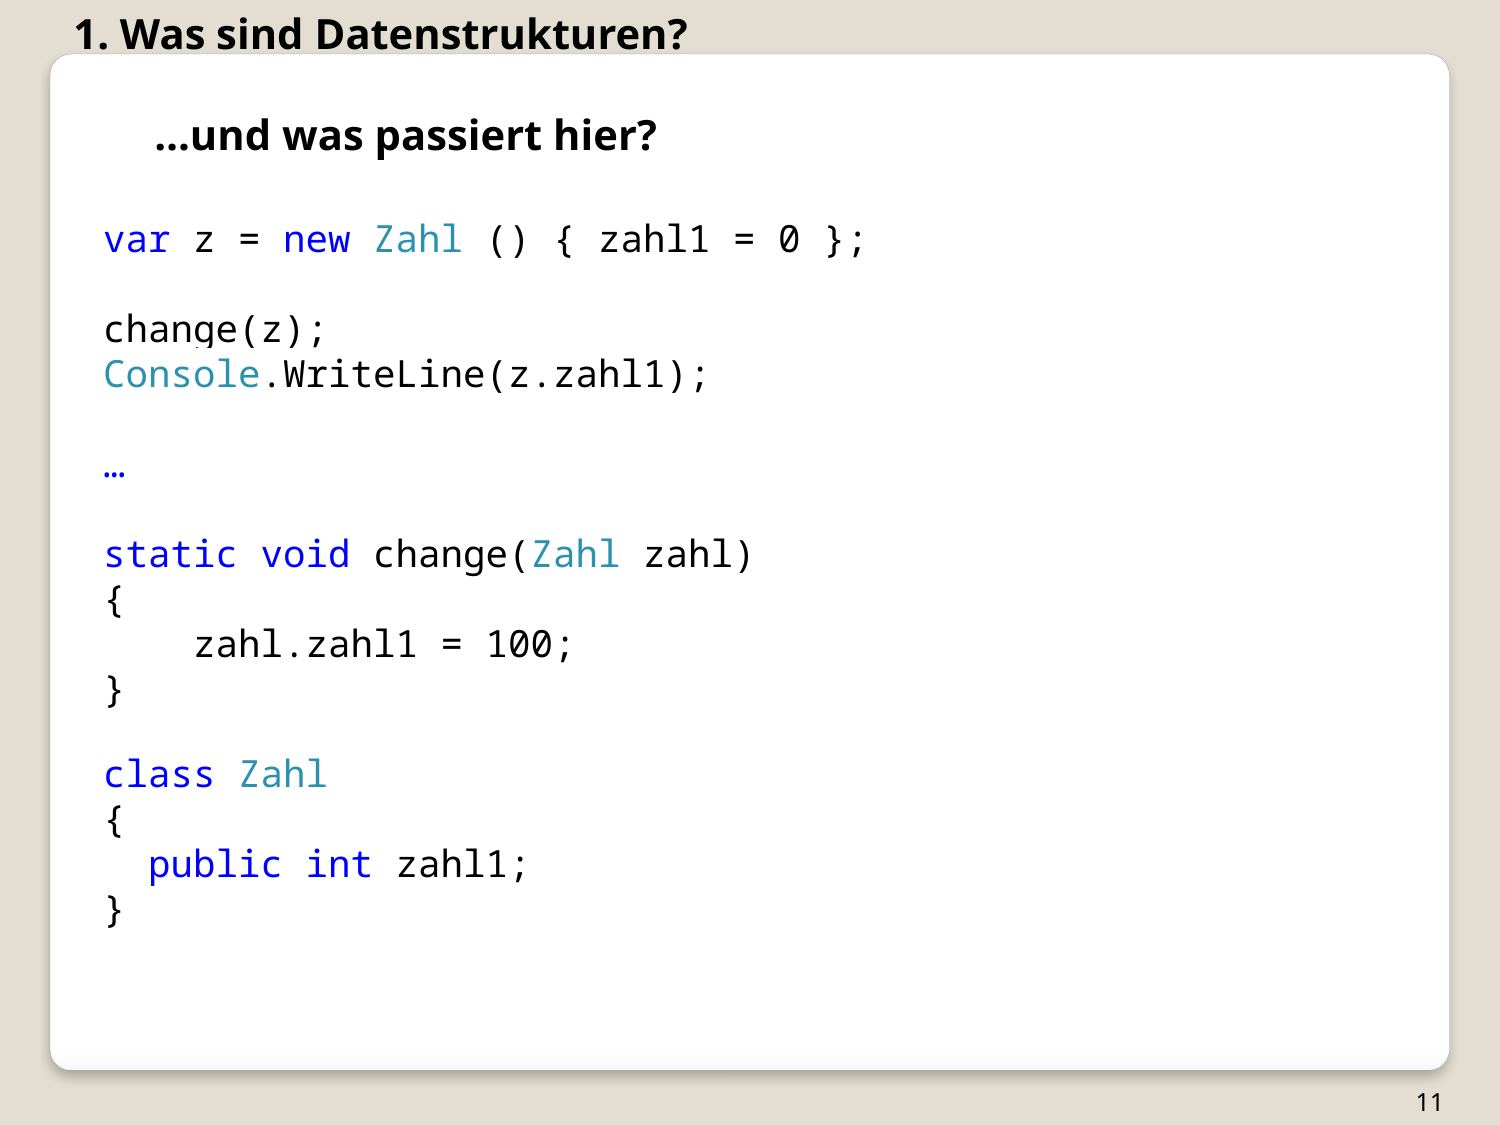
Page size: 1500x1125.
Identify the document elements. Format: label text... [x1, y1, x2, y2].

text_box var z = new Zahl () { zahl1 = 0 }; change(z); Console.WriteLine(z.zahl1); … static void change(Zahl zahl) { zahl.zahl1 = 100; } class Zahl { public int zahl1; } [88, 208, 1258, 938]
text_box …und was passiert hier? [139, 101, 673, 167]
text_box 1. Was sind Datenstrukturen? [58, 0, 1325, 65]
